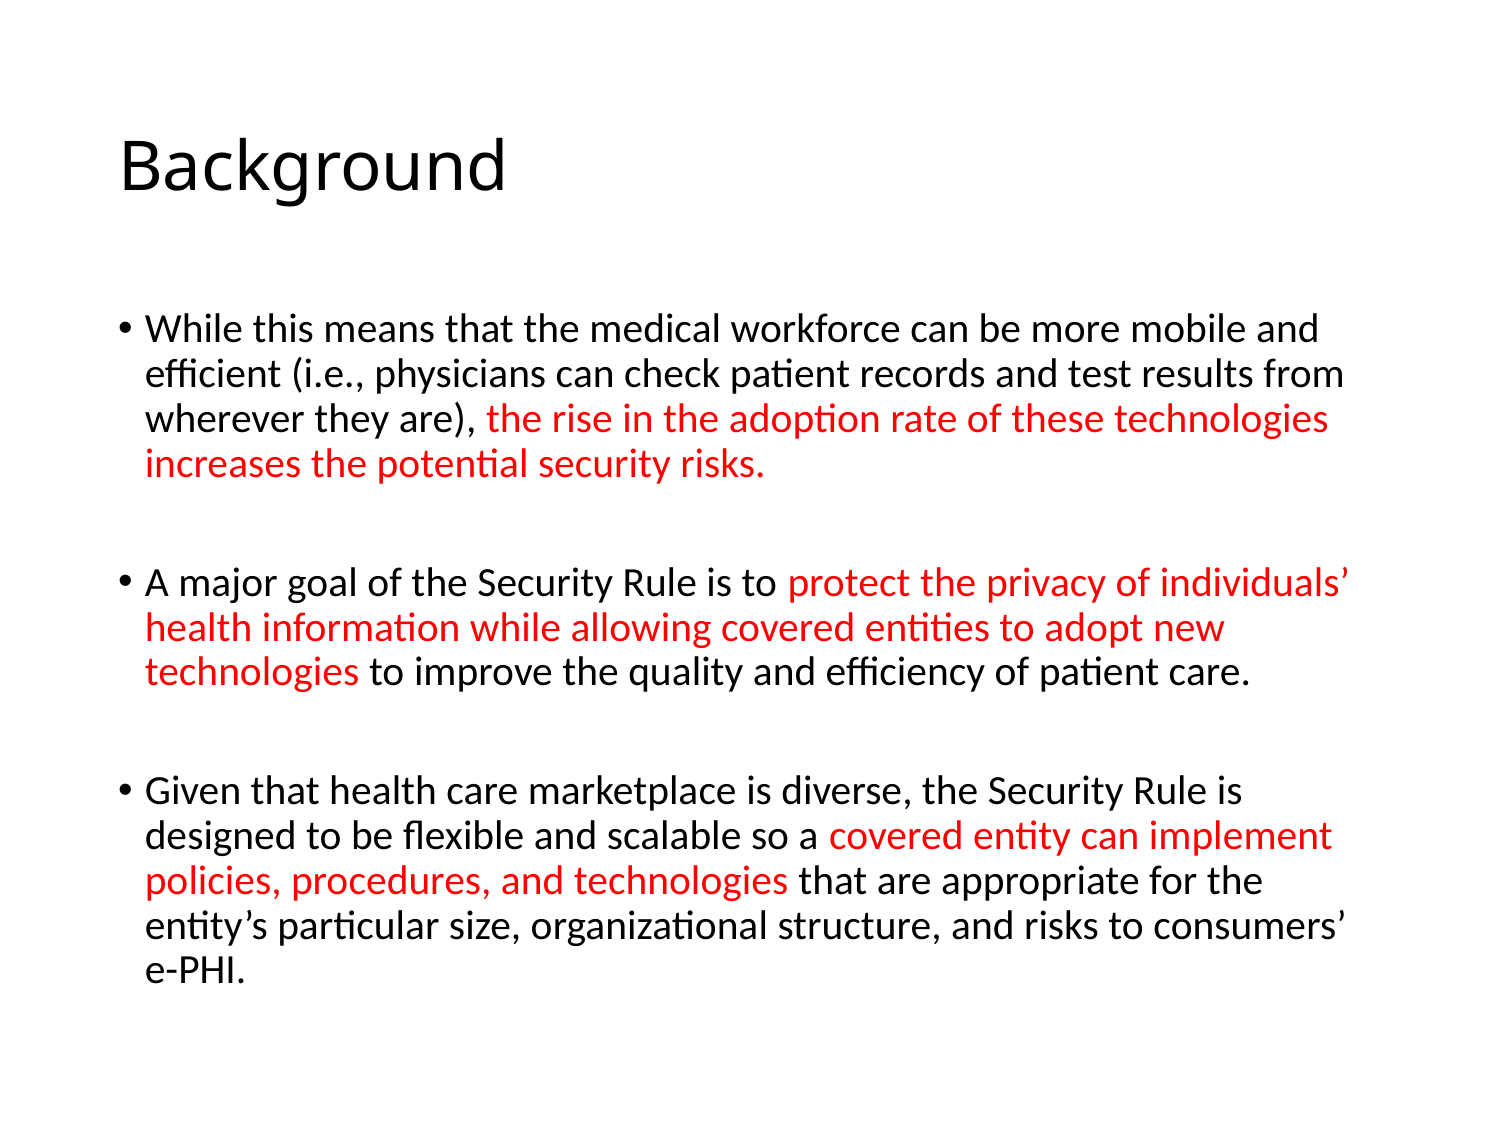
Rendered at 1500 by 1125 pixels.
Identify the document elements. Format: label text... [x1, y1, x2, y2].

title Background [103, 59, 1397, 278]
list While this means that the medical workforce can be more mobile and efficient (i.e., physicians can check patient records and test results from wherever they are), the rise in the adoption rate of these technologies increases the potential security risks. A major goal of the Security Rule is to protect the privacy of individuals’ health information while allowing covered entities to adopt new technologies to improve the quality and efficiency of patient care. Given that health care marketplace is diverse, the Security Rule is designed to be flexible and scalable so a covered entity can implement policies, procedures, and technologies that are appropriate for the entity’s particular size, organizational structure, and risks to consumers’ e-PHI. [103, 299, 1397, 1014]
